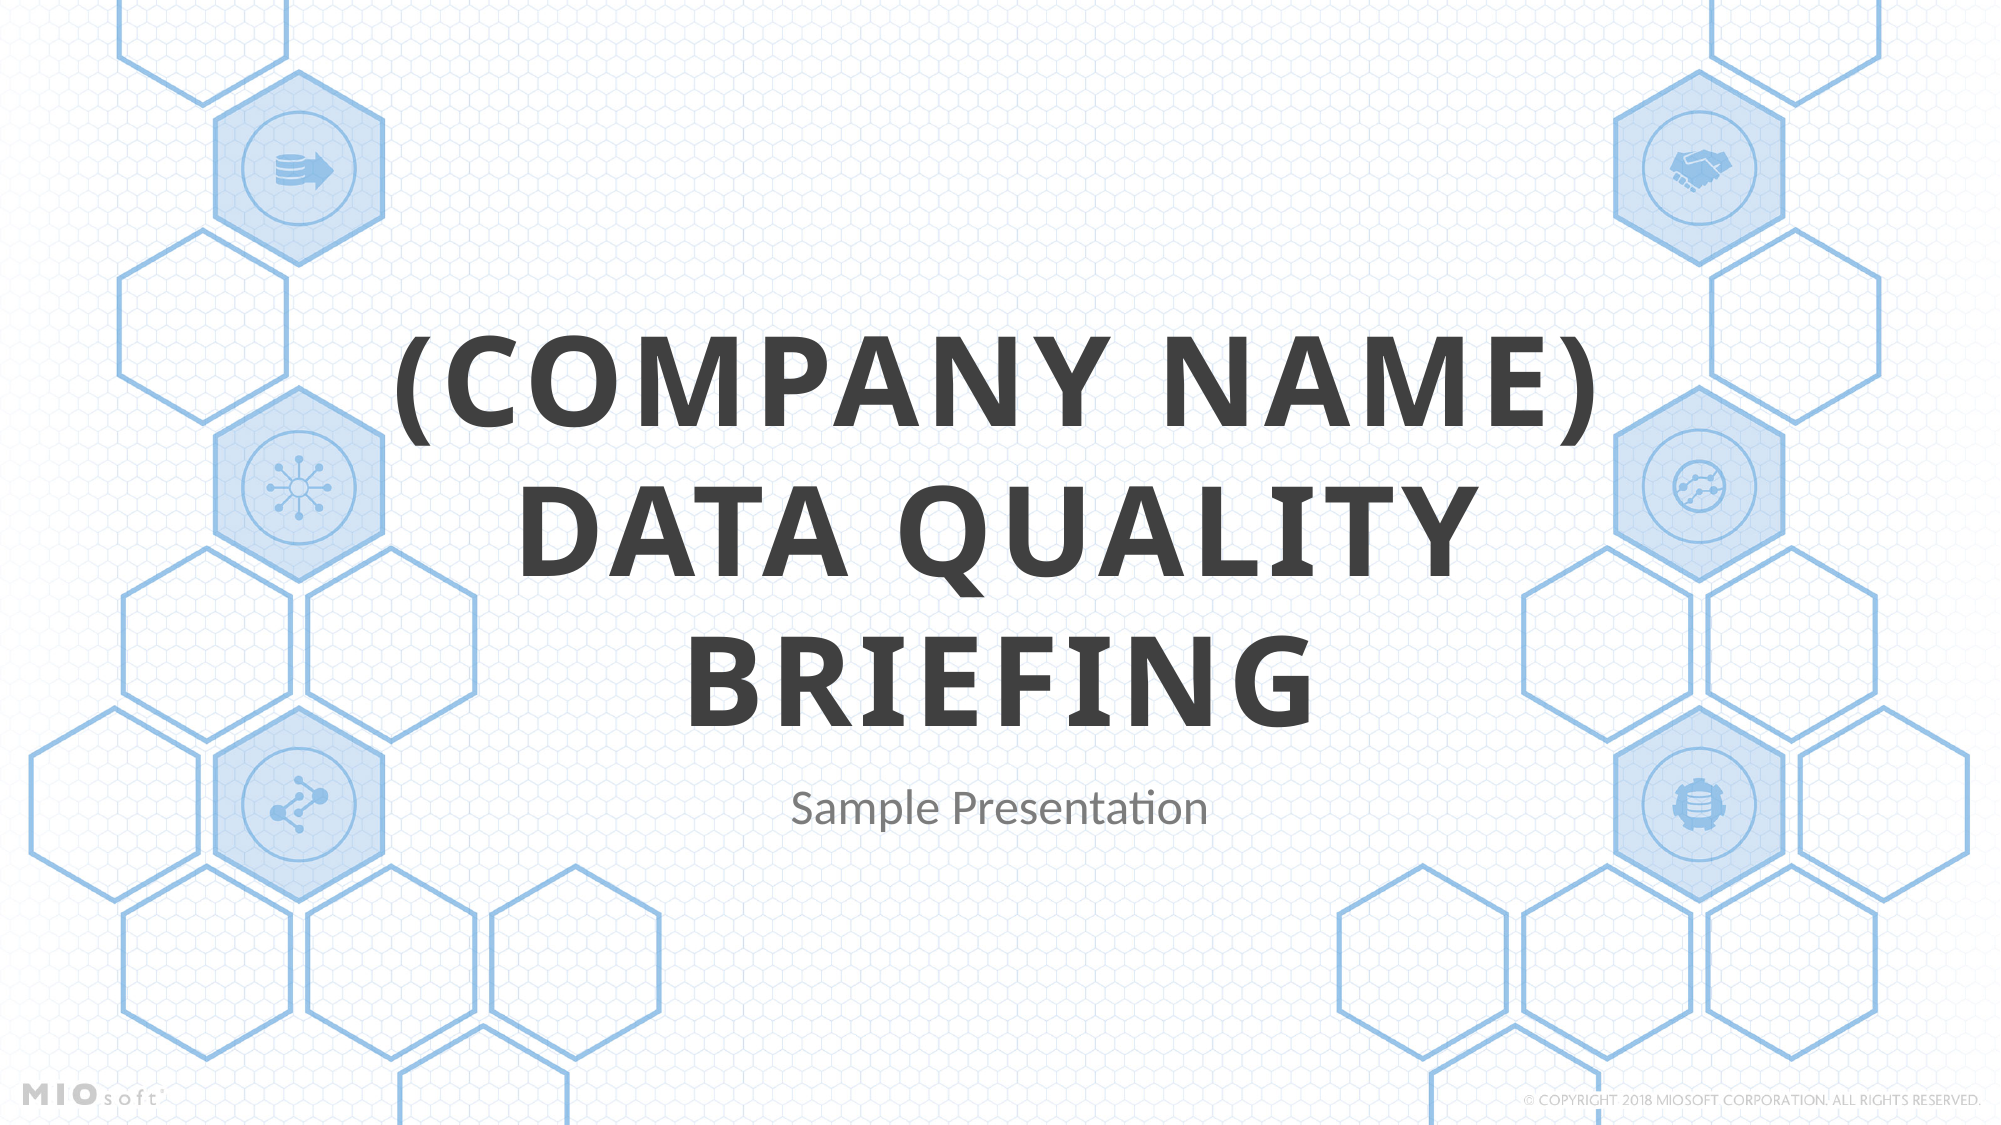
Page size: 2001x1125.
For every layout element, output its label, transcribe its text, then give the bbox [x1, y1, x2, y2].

picture [0, 0, 2001, 1125]
subtitle Sample Presentation [249, 774, 1750, 1046]
title (COMPANY NAME) DATA QUALITY BRIEFING [249, 293, 1750, 760]
